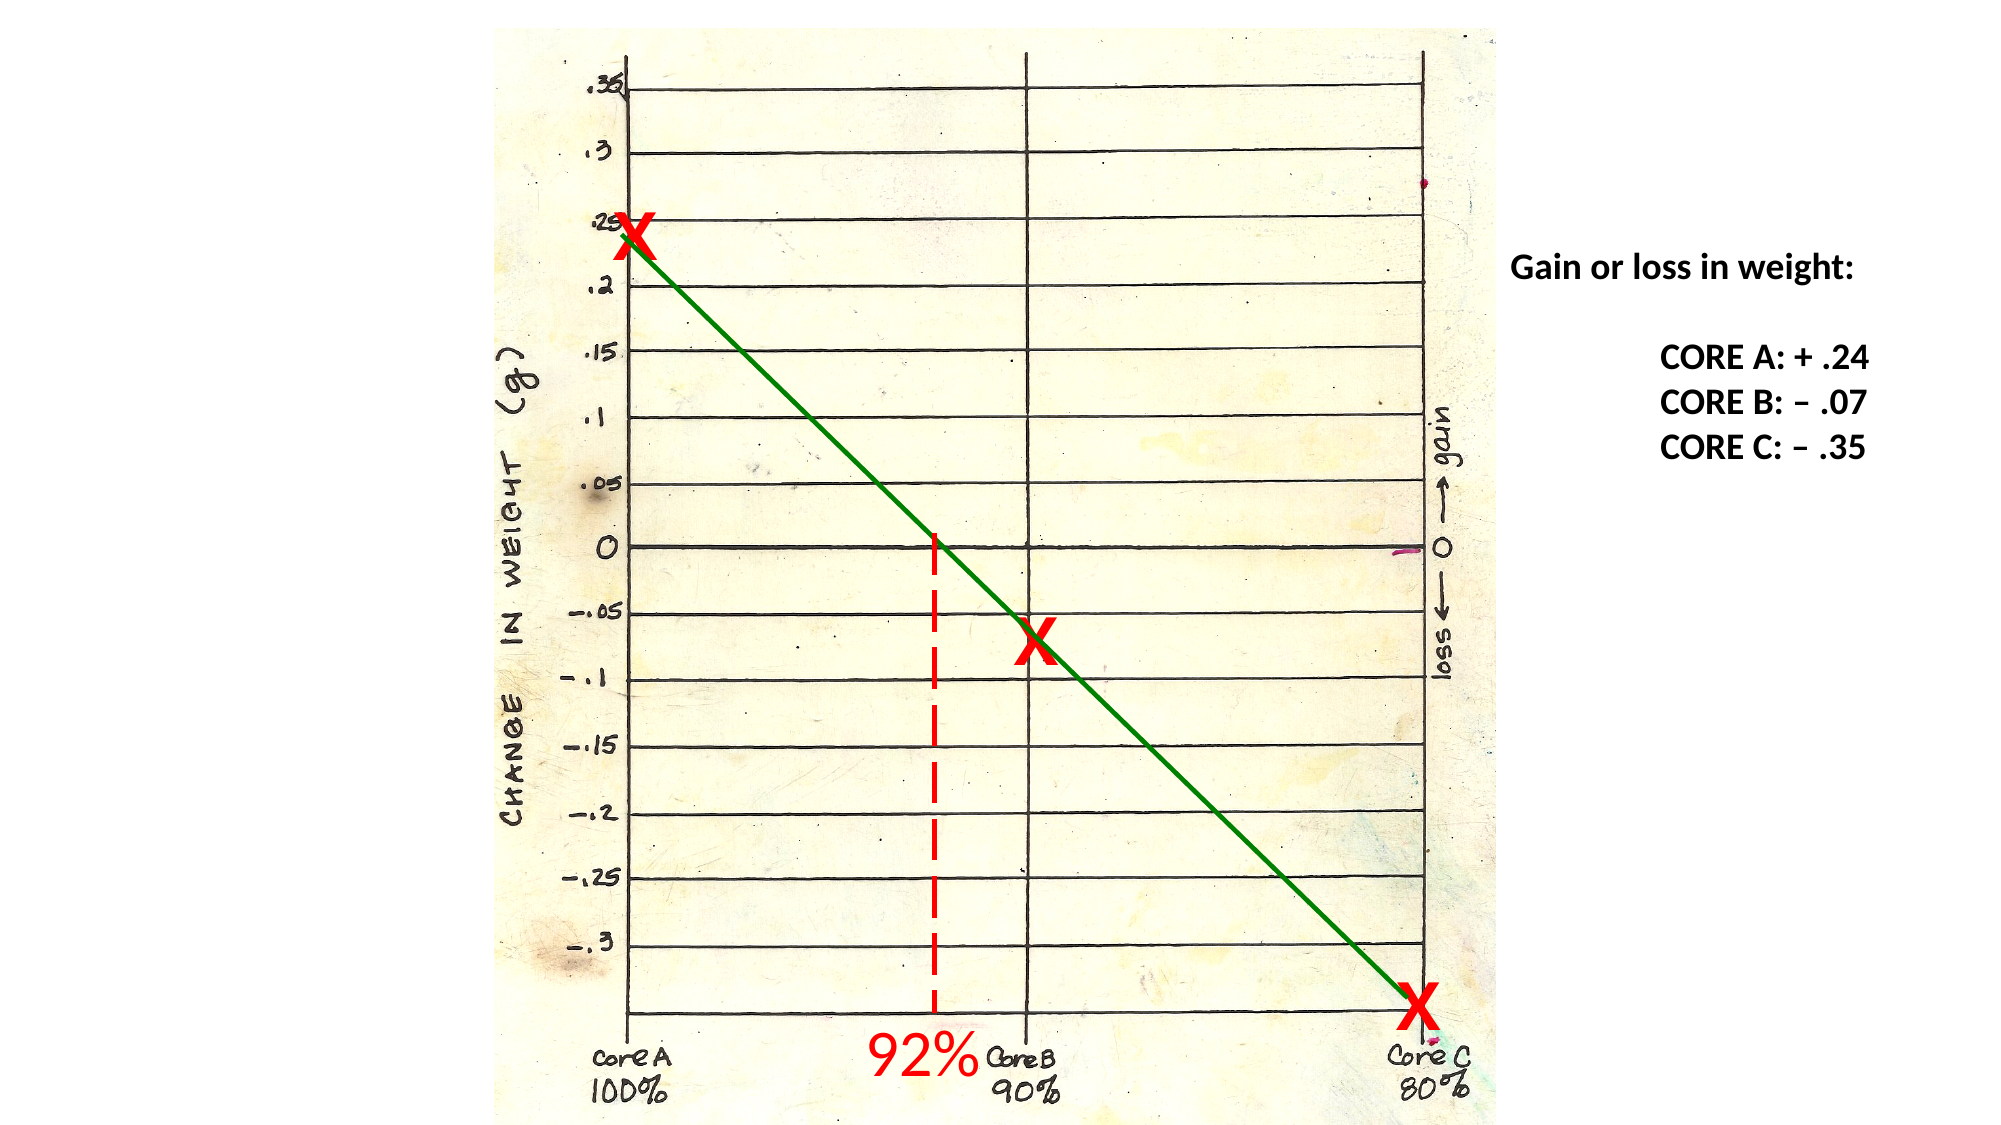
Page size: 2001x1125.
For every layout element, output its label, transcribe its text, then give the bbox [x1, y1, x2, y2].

text_box Gain or loss in weight: CORE A: + .24 CORE B: – .07 CORE C: – .35 [1496, 234, 1925, 475]
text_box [621, 234, 1408, 998]
picture [494, 28, 1496, 1125]
